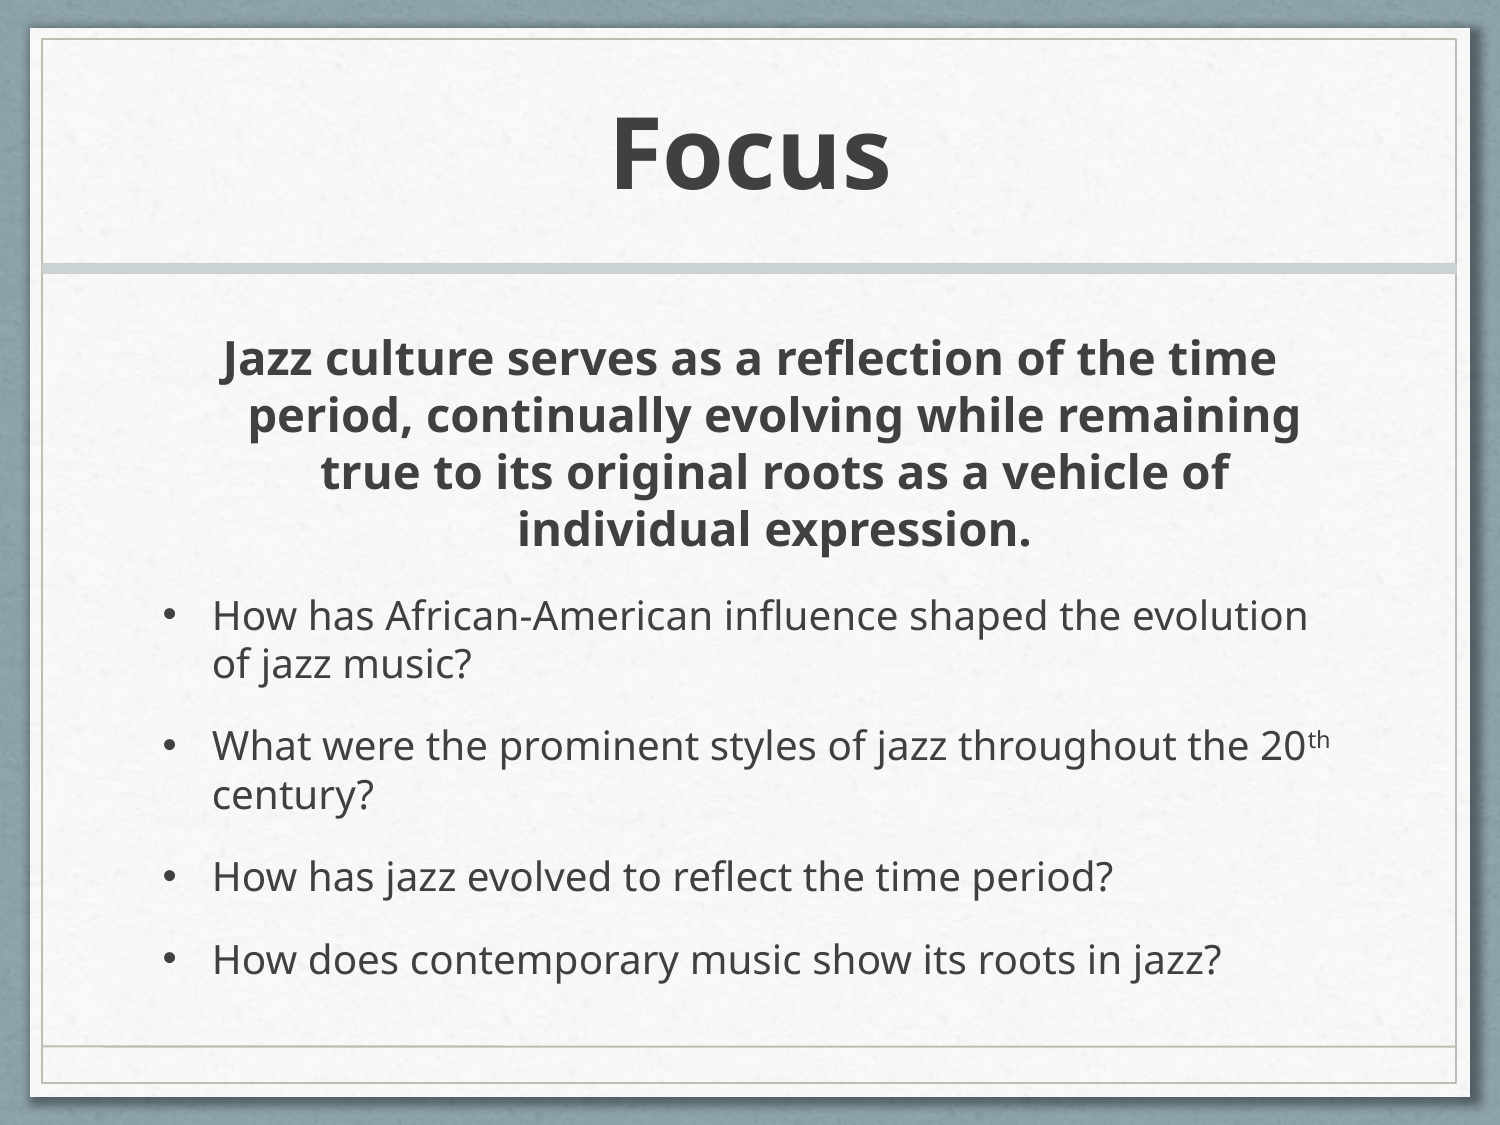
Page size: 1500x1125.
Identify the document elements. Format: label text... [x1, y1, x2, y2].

title Focus [147, 40, 1353, 260]
picture [30, 28, 1470, 1097]
list Jazz culture serves as a reflection of the time period, continually evolving while remaining true to its original roots as a vehicle of individual expression. How has African-American influence shaped the evolution of jazz music? What were the prominent styles of jazz throughout the 20th century? How has jazz evolved to reflect the time period? How does contemporary music show its roots in jazz? [147, 320, 1353, 1002]
